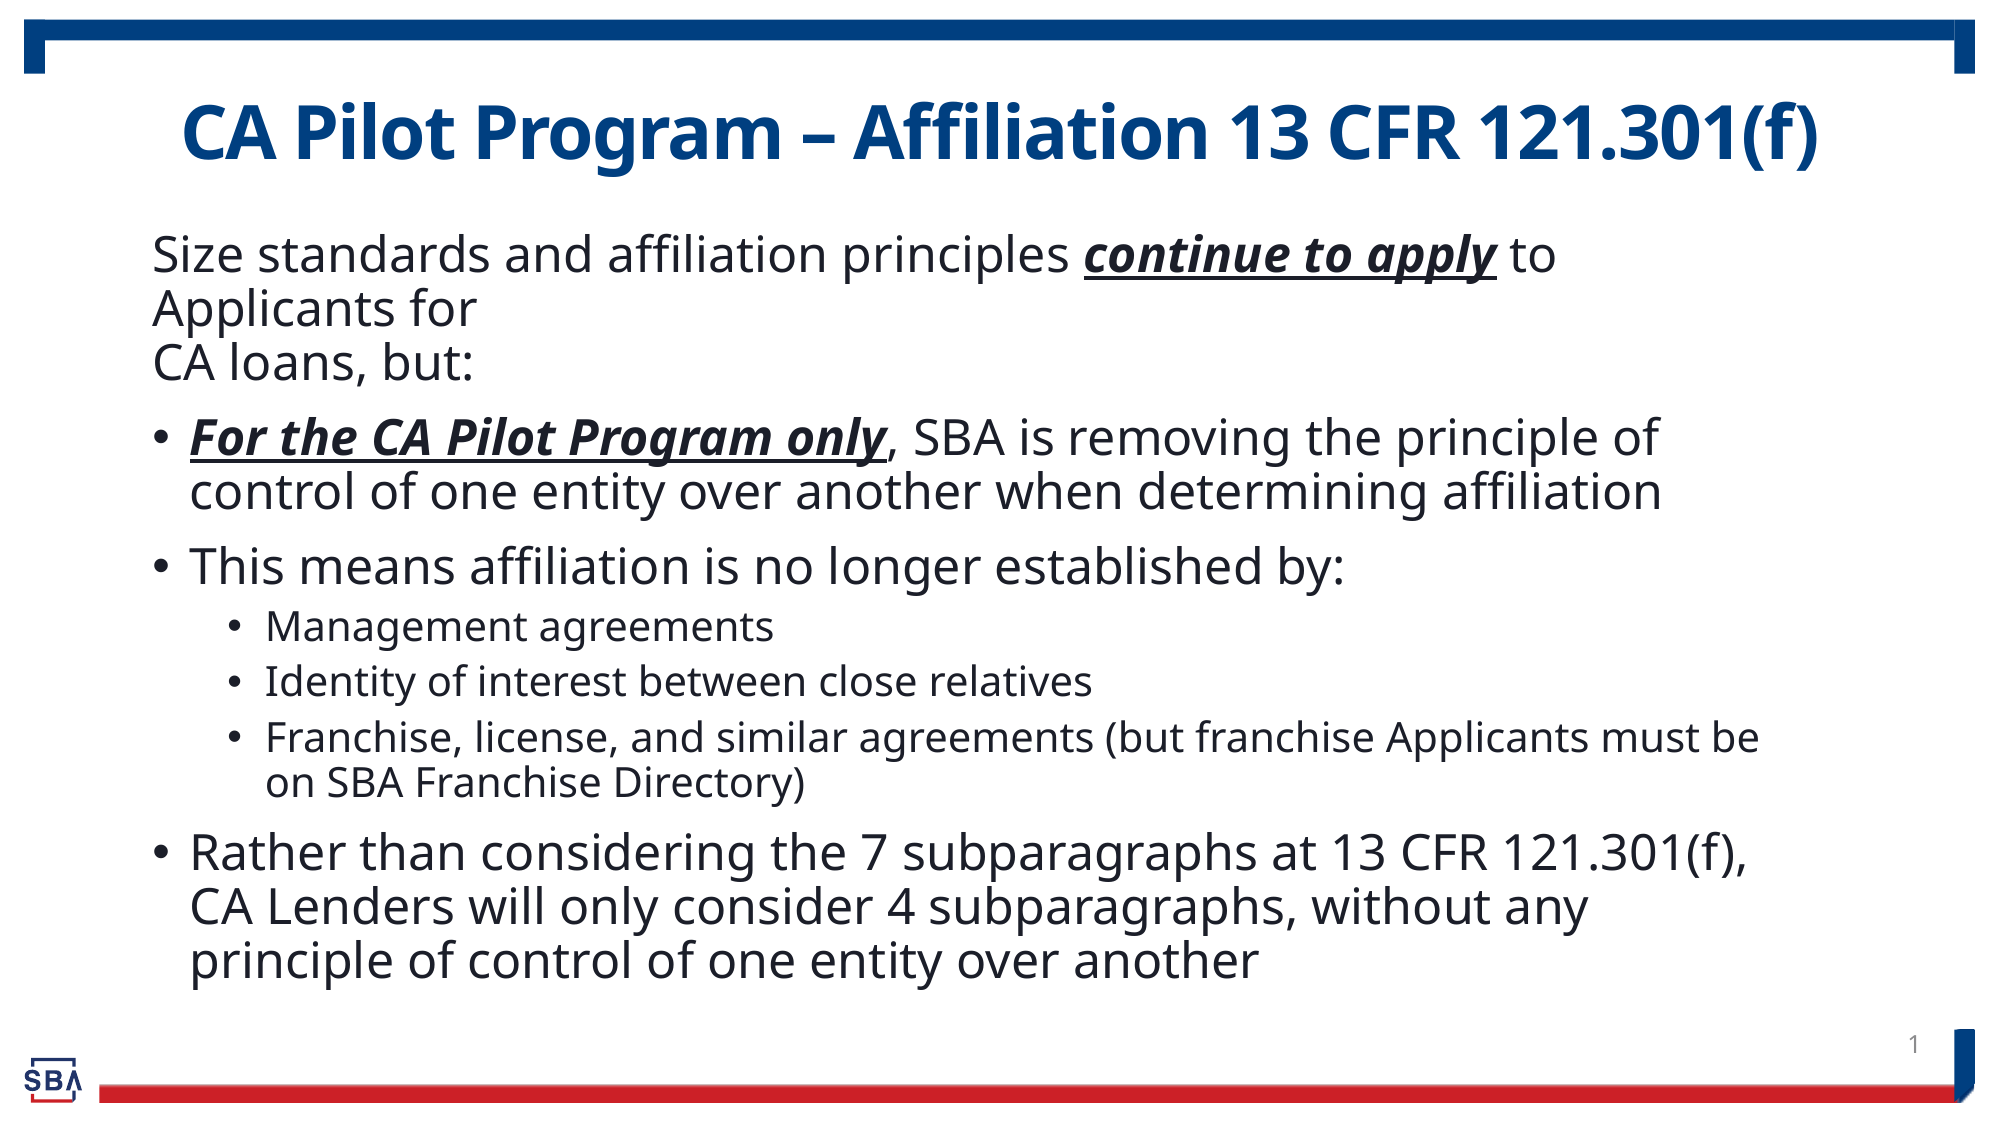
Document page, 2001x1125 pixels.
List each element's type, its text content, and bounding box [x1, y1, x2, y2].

list Size standards and affiliation principles continue to apply to Applicants for CA loans, but: For the CA Pilot Program only, SBA is removing the principle of control of one entity over another when determining affiliation This means affiliation is no longer established by: Management agreements Identity of interest between close relatives Franchise, license, and similar agreements (but franchise Applicants must be on SBA Franchise Directory) Rather than considering the 7 subparagraphs at 13 CFR 121.301(f), CA Lenders will only consider 4 subparagraphs, without any principle of control of one entity over another [137, 222, 1796, 982]
title CA Pilot Program – Affiliation 13 CFR 121.301(f) [137, 87, 1863, 186]
slide_number 1 [1486, 1016, 1937, 1076]
